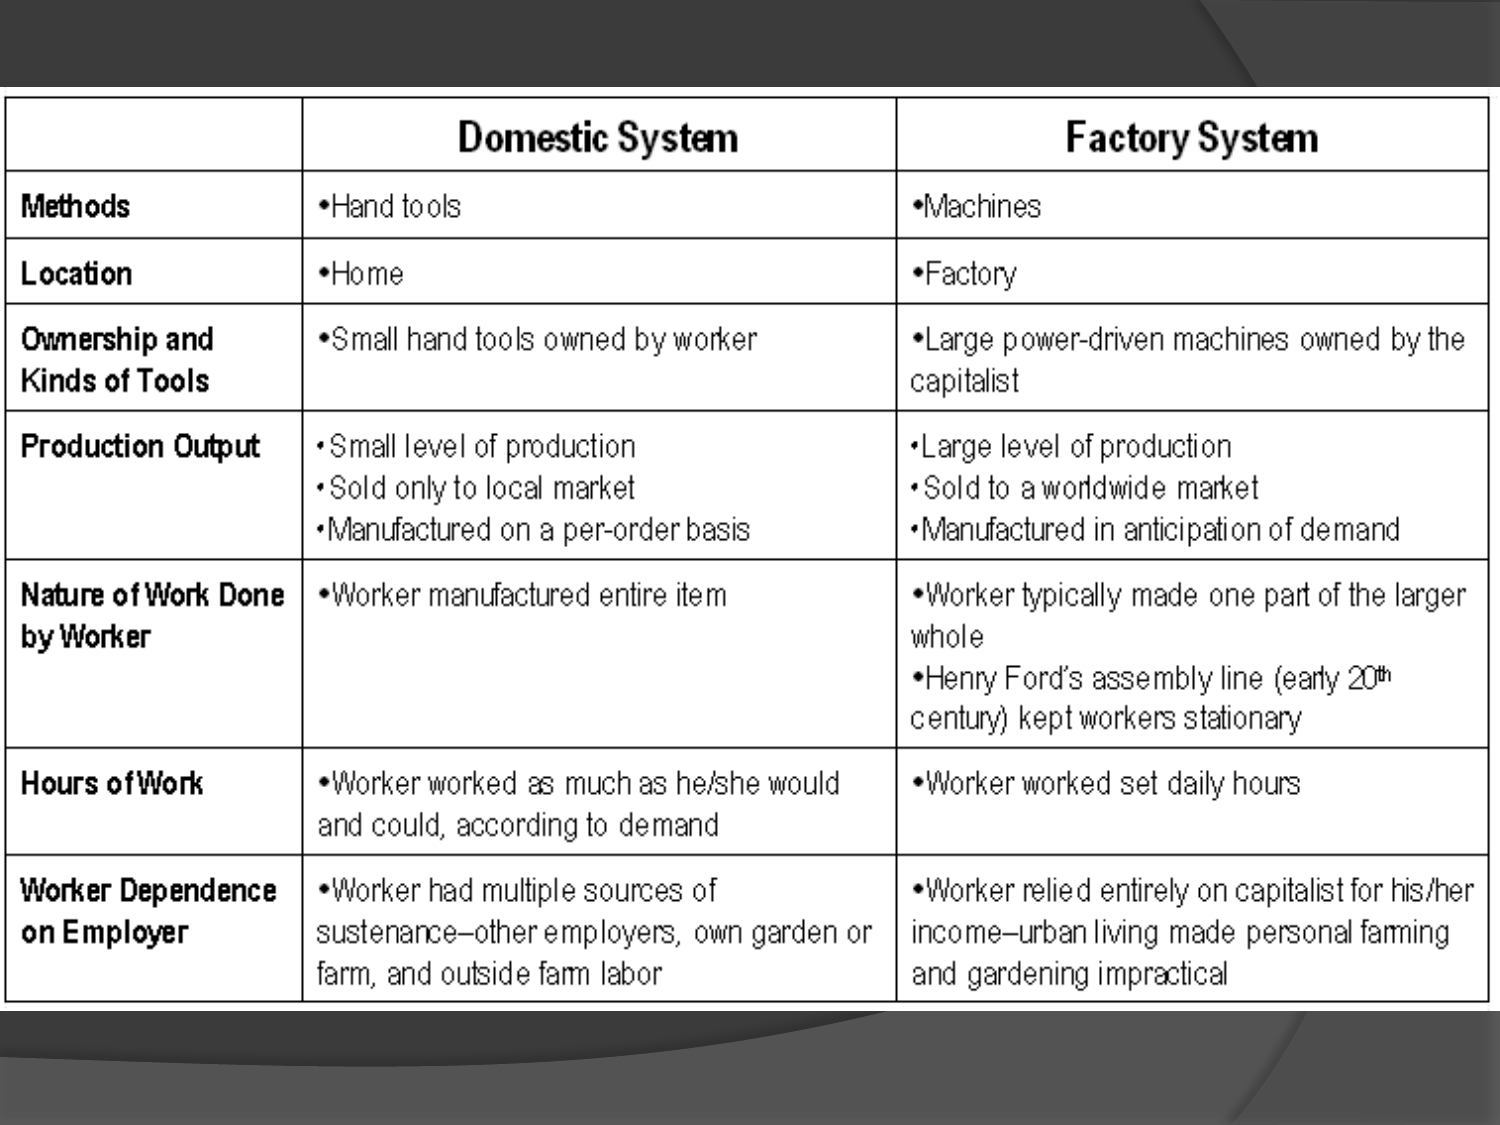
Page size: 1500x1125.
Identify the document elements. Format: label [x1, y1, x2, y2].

list [0, 87, 1500, 1011]
